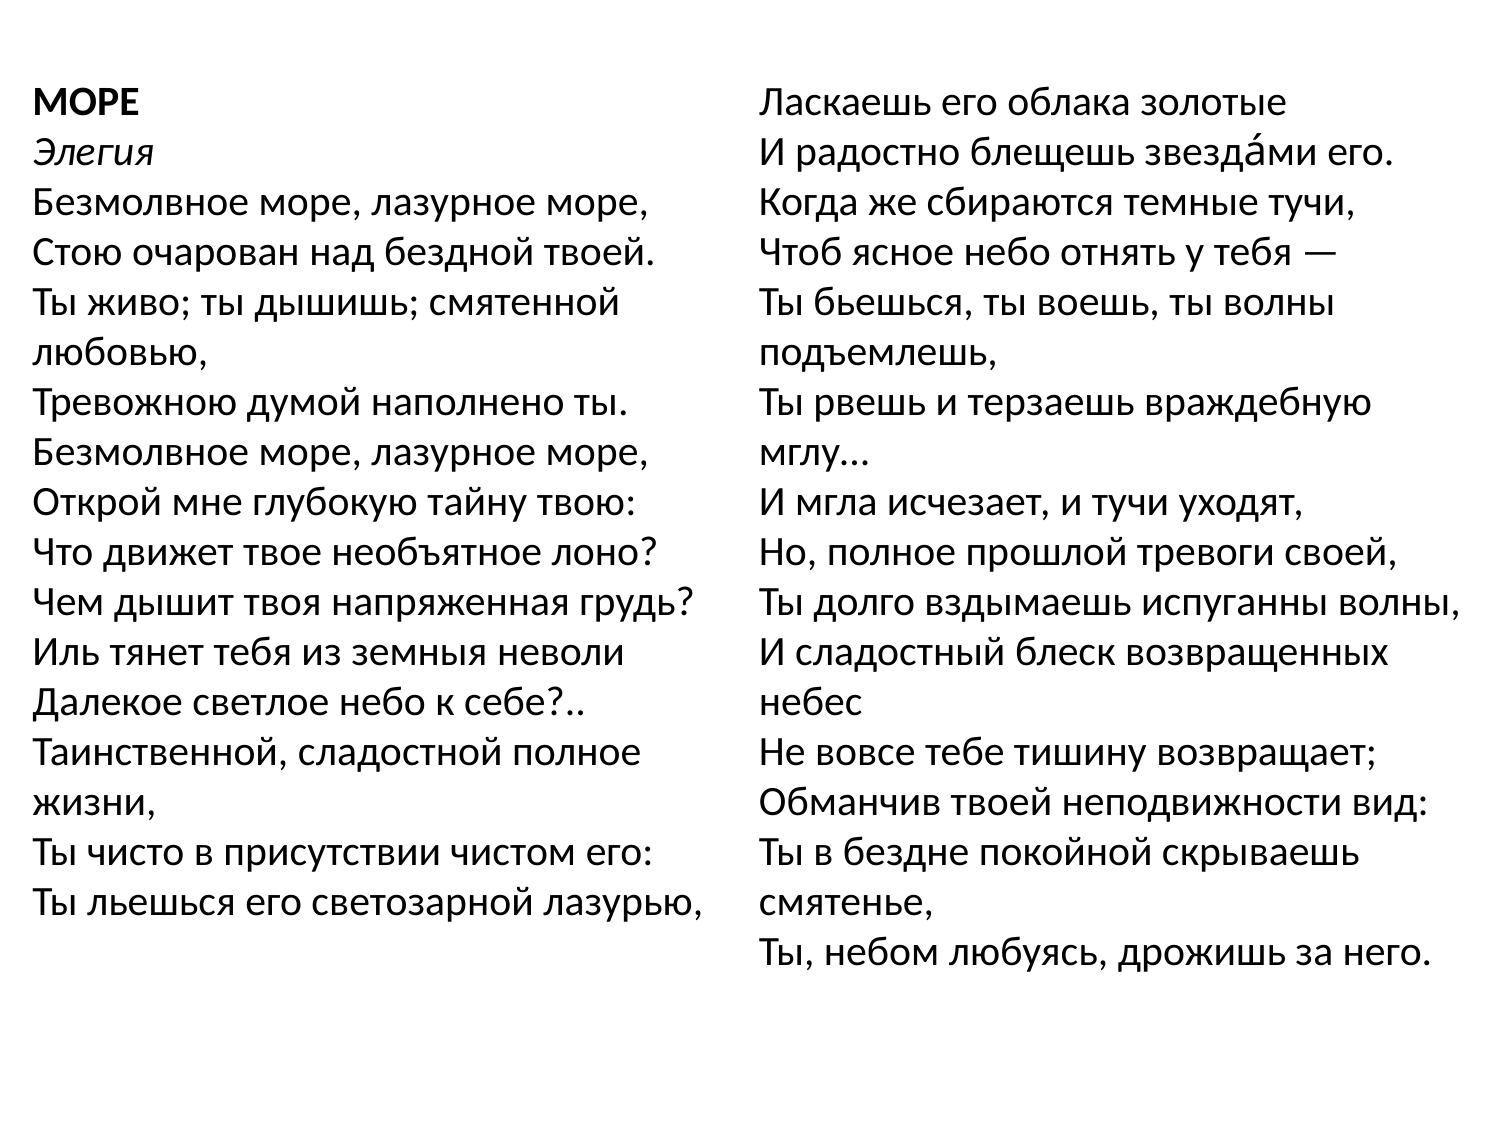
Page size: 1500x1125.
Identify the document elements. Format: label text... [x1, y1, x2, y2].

text_box МОРЕ Элегия Безмолвное море, лазурное море, Стою очарован над бездной твоей. Ты живо; ты дышишь; смятенной любовью, Тревожною думой наполнено ты. Безмолвное море, лазурное море, Открой мне глубокую тайну твою: Что движет твое необъятное лоно? Чем дышит твоя напряженная грудь? Иль тянет тебя из земныя неволи Далекое светлое небо к себе?.. Таинственной, сладостной полное жизни, Ты чисто в присутствии чистом его: Ты льешься его светозарной лазурью, Вечерним и утренним светом горишь, Ласкаешь его облака золотые И радостно блещешь звезда́ми его. Когда же сбираются темные тучи, Чтоб ясное небо отнять у тебя — Ты бьешься, ты воешь, ты волны подъемлешь, Ты рвешь и терзаешь враждебную мглу... И мгла исчезает, и тучи уходят, Но, полное прошлой тревоги своей, Ты долго вздымаешь испуганны волны, И сладостный блеск возвращенных небес Не вовсе тебе тишину возвращает; Обманчив твоей неподвижности вид: Ты в бездне покойной скрываешь смятенье, Ты, небом любуясь, дрожишь за него. [17, 66, 1500, 1125]
